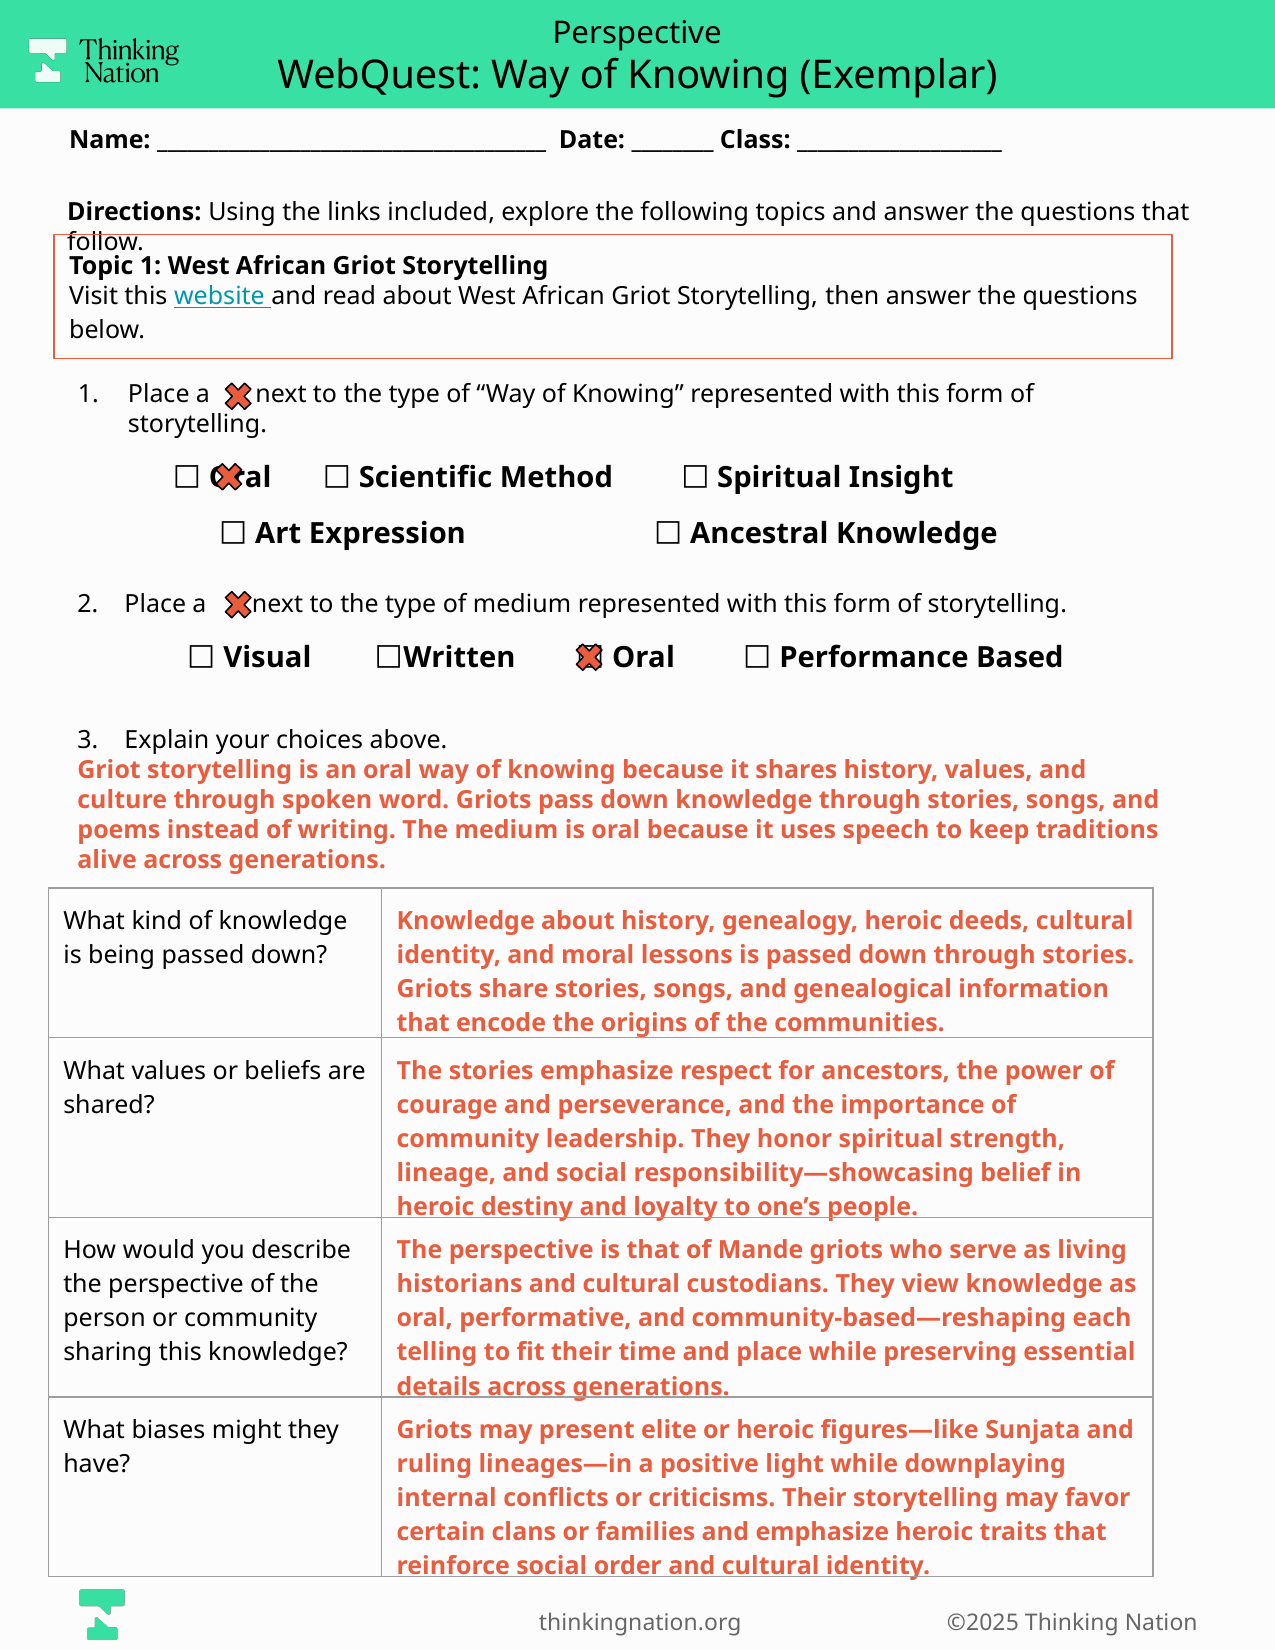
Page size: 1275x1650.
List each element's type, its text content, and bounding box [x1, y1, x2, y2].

table_header What kind of knowledge is being passed down? [49, 889, 381, 1037]
table_cell The perspective is that of Mande griots who serve as living historians and cultural custodians. They view knowledge as oral, performative, and community-based—reshaping each telling to fit their time and place while preserving essential details across generations. [382, 1218, 1152, 1396]
table_header Knowledge about history, genealogy, heroic deeds, cultural identity, and moral lessons is passed down through stories. Griots share stories, songs, and genealogical information that encode the origins of the communities. [382, 889, 1152, 1037]
table_cell Griots may present elite or heroic figures—like Sunjata and ruling lineages—in a positive light while downplaying internal conflicts or criticisms. Their storytelling may favor certain clans or families and emphasize heroic traits that reinforce social order and cultural identity. [382, 1398, 1152, 1576]
text_box [216, 463, 242, 490]
text_box Topic 1: West African Griot Storytelling Visit this website and read about West African Griot Storytelling, then answer the questions below. [54, 234, 1172, 359]
text_box Directions: Using the links included, explore the following topics and answer the questions that follow. [52, 180, 1223, 271]
text_box Place a next to the type of “Way of Knowing” represented with this form of storytelling. ⬜ Oral ⬜ Scientific Method ⬜ Spiritual Insight ⬜ Art Expression ⬜ Ancestral Knowledge [37, 363, 1164, 594]
table_cell How would you describe the perspective of the person or community sharing this knowledge? [49, 1218, 381, 1396]
text_box Name: ______________________________________ Date: ________ Class: ____________________ [54, 108, 1221, 168]
picture [12, 24, 184, 96]
picture [66, 1578, 138, 1650]
table_cell The stories emphasize respect for ancestors, the power of courage and perseverance, and the importance of community leadership. They honor spiritual strength, lineage, and social responsibility—showcasing belief in heroic destiny and loyalty to one’s people. [382, 1038, 1152, 1217]
text_box Perspective WebQuest: Way of Knowing (Exemplar) [0, 0, 1275, 109]
text_box thinkingnation.org [489, 1592, 792, 1643]
table_cell What biases might they have? [49, 1398, 381, 1576]
text_box [225, 383, 251, 410]
text_box ©2025 Thinking Nation [912, 1592, 1214, 1643]
text_box 2. Place a next to the type of medium represented with this form of storytelling. ⬜ Visual ⬜Written ⬜ Oral ⬜ Performance Based 3. Explain your choices above. Griot storytelling is an oral way of knowing because it shares history, values, and culture through spoken word. Griots pass down knowledge through stories, songs, and poems instead of writing. The medium is oral because it uses speech to keep traditions alive across generations. [62, 572, 1189, 881]
text_box [225, 591, 251, 618]
table_cell What values or beliefs are shared? [49, 1038, 381, 1217]
text_box [576, 644, 602, 671]
